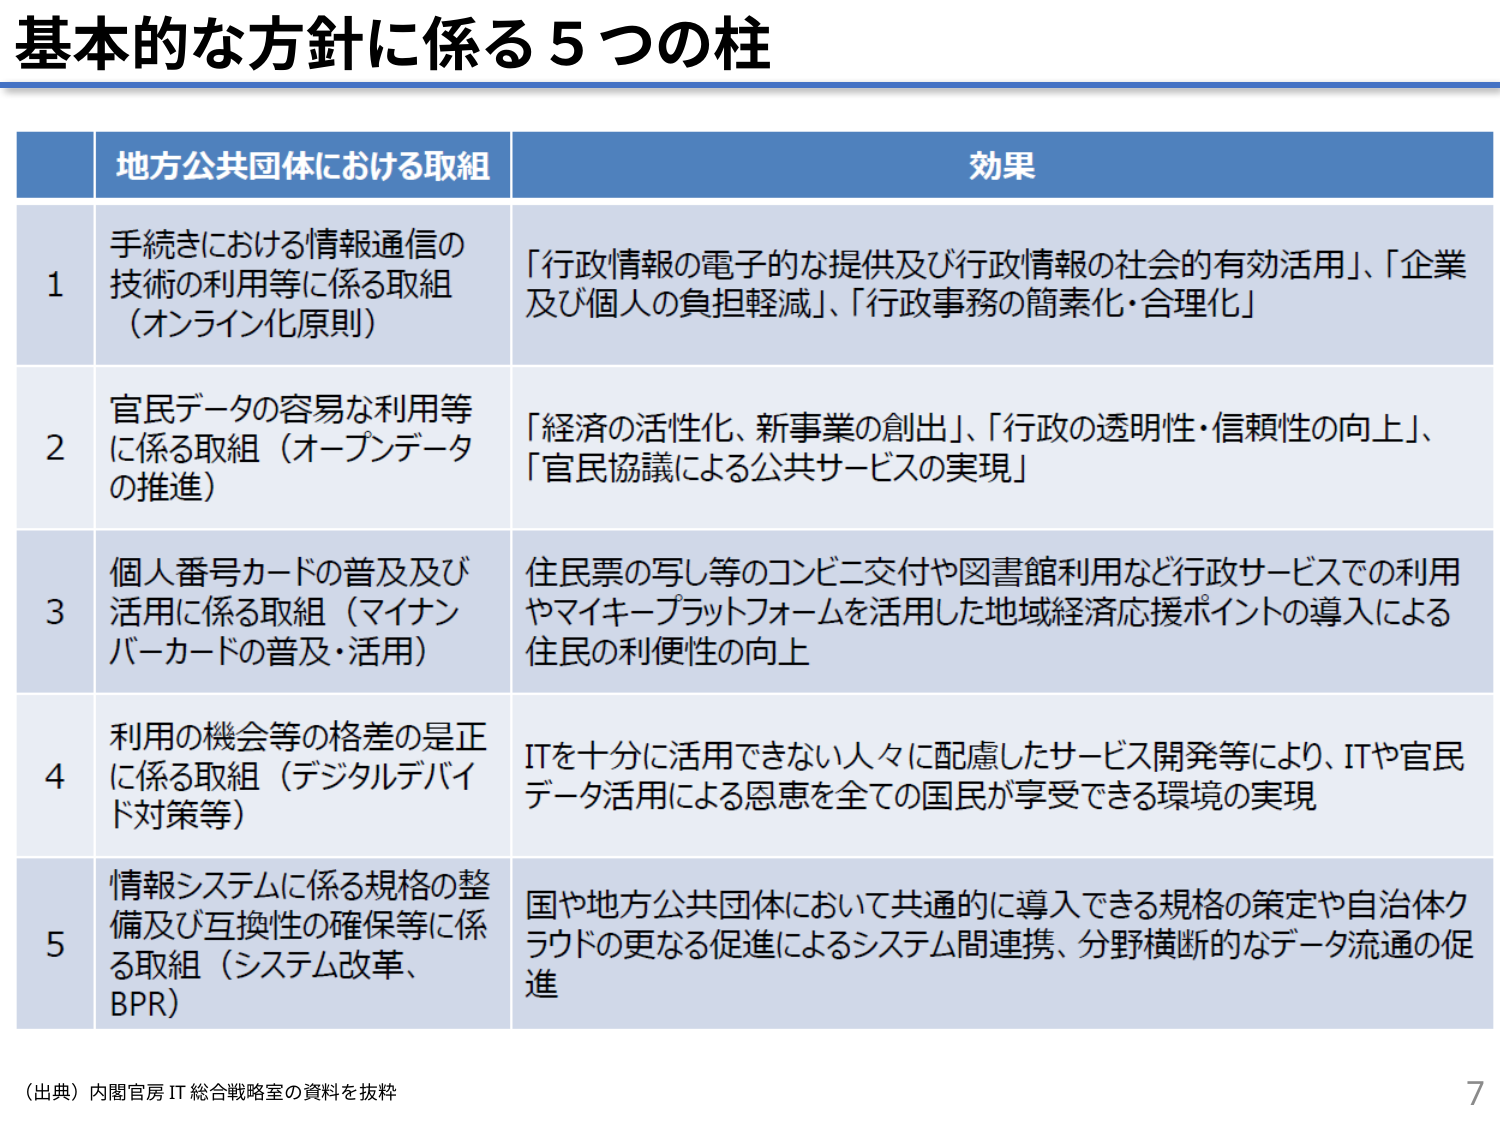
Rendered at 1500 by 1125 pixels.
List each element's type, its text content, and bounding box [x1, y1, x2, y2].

text_box （出典）内閣官房IT総合戦略室の資料を抜粋 [0, 1073, 448, 1111]
slide_number 6 [1162, 1065, 1500, 1125]
picture [0, 124, 1500, 1053]
text_box 基本的な方針に係る５つの柱 [0, 0, 1500, 84]
